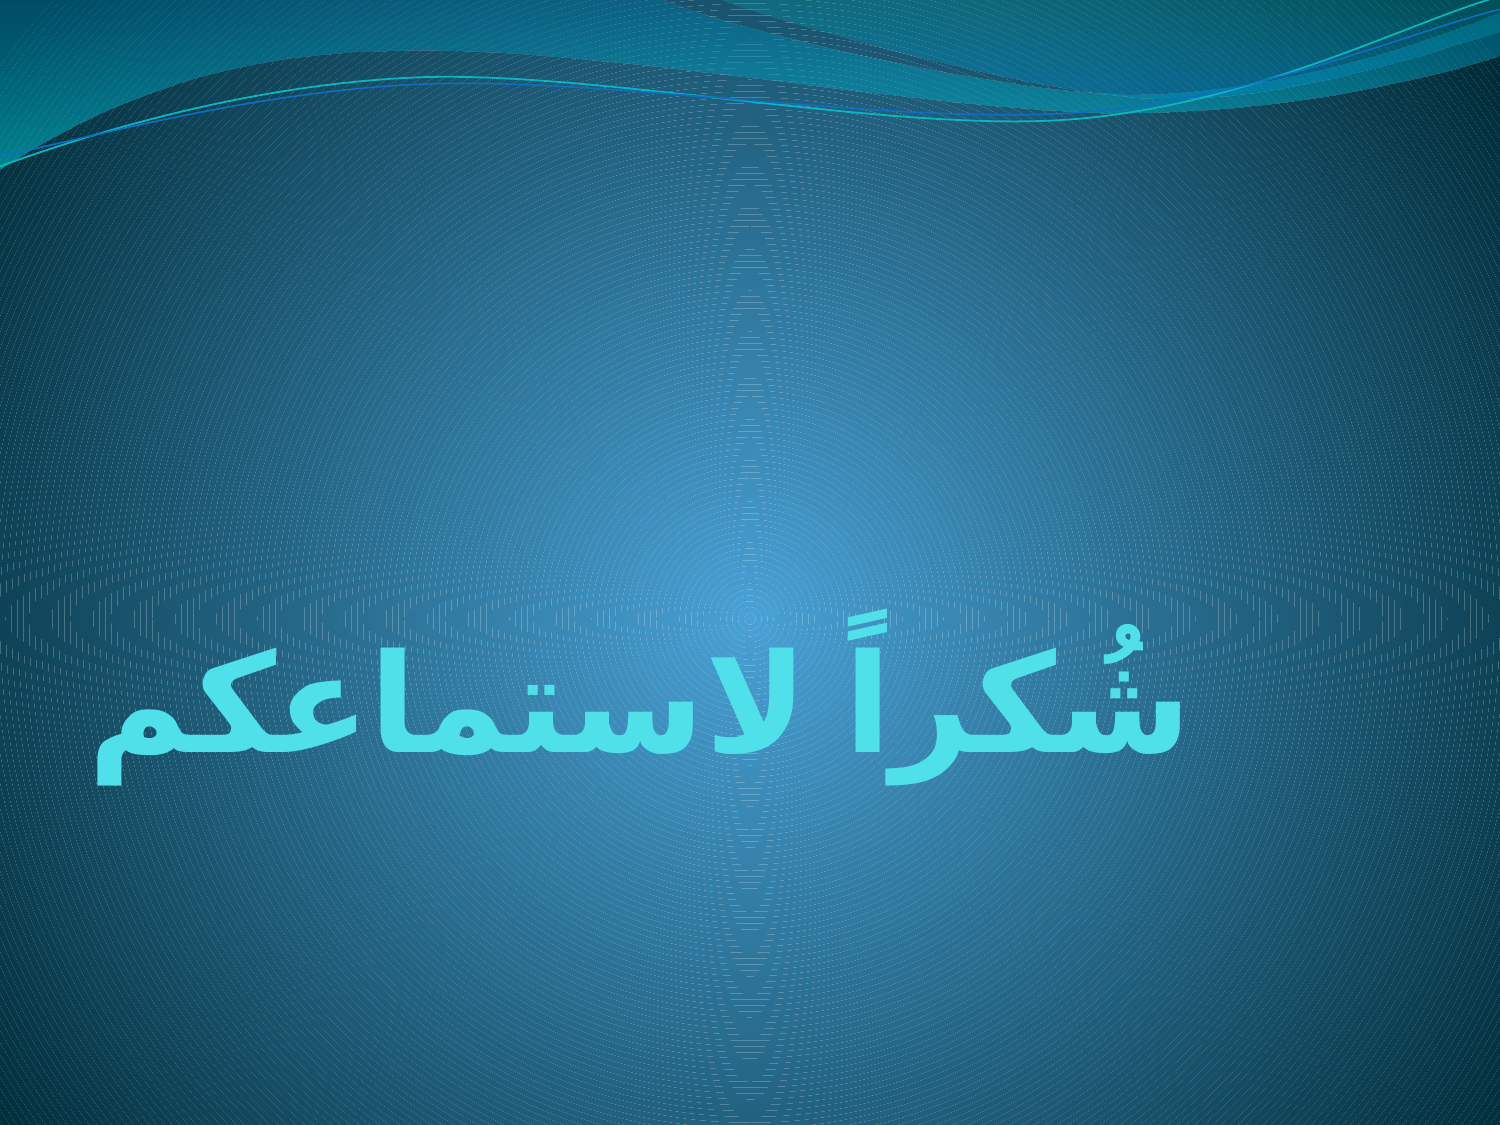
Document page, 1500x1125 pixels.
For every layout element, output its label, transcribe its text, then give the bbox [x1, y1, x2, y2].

title شُكراً لاستماعكم [88, 479, 1377, 780]
